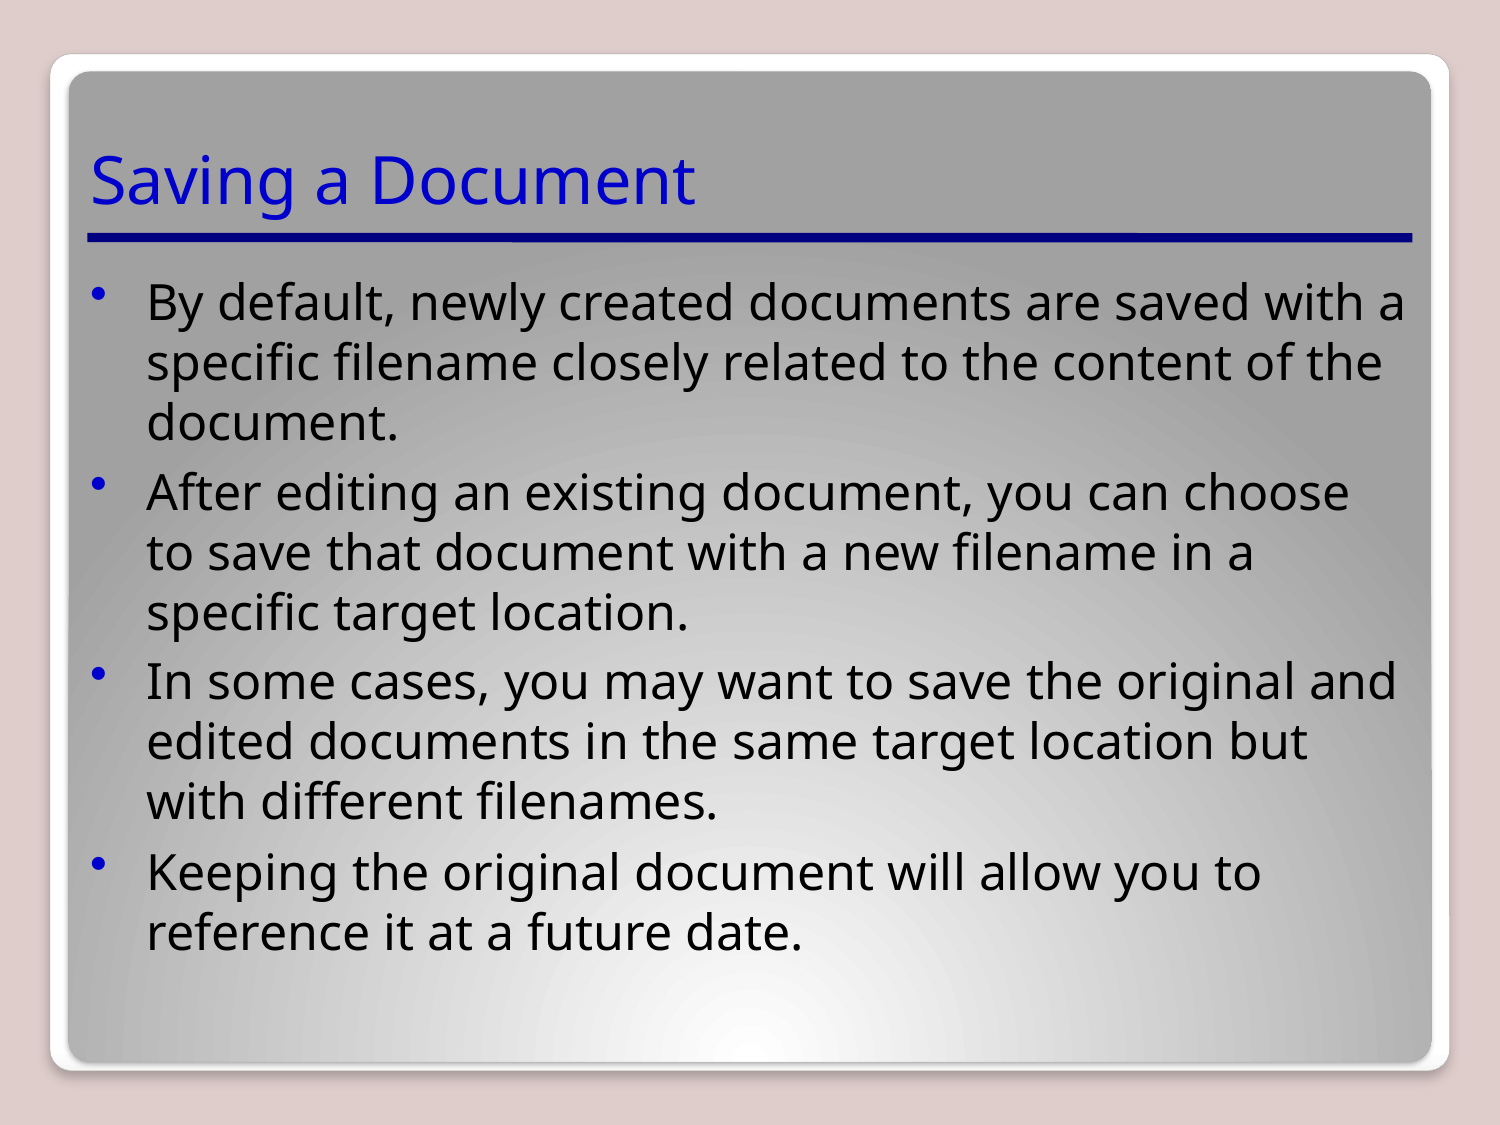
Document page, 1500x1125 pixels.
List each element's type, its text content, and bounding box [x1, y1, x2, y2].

title Saving a Document [74, 74, 1426, 226]
list By default, newly created documents are saved with a specific filename closely related to the content of the document. After editing an existing document, you can choose to save that document with a new filename in a specific target location. In some cases, you may want to save the original and edited documents in the same target location but with different filenames. Keeping the original document will allow you to reference it at a future date. [74, 262, 1426, 1063]
